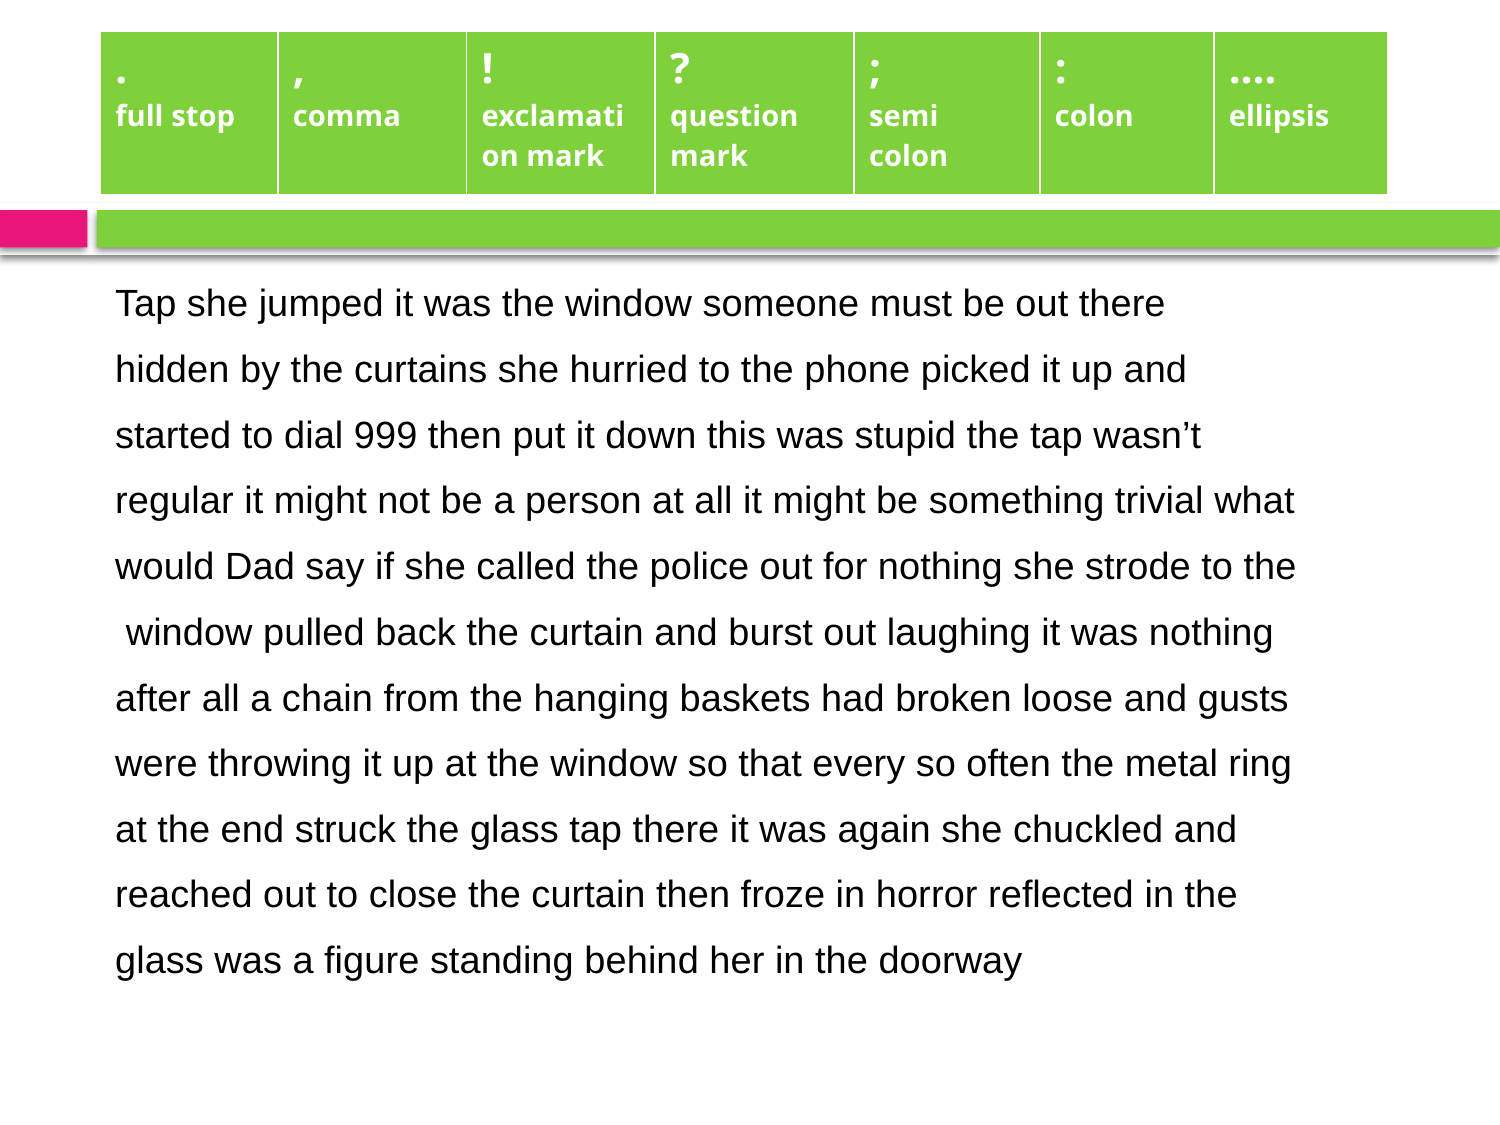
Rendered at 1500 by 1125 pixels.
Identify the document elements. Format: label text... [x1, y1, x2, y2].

table_header ; semi colon [855, 32, 1039, 194]
table_header ! exclamation mark [467, 32, 654, 194]
table_header ? question mark [656, 32, 853, 194]
table_header , comma [279, 32, 466, 194]
title [100, 30, 1438, 200]
table_header : colon [1041, 32, 1213, 194]
table_header .... ellipsis [1215, 32, 1387, 194]
table_header . full stop [101, 32, 277, 194]
list Tap she jumped it was the window someone must be out there hidden by the curtains she hurried to the phone picked it up and started to dial 999 then put it down this was stupid the tap wasn’t regular it might not be a person at all it might be something trivial what would Dad say if she called the police out for nothing she strode to the window pulled back the curtain and burst out laughing it was nothing after all a chain from the hanging baskets had broken loose and gusts were throwing it up at the window so that every so often the metal ring at the end struck the glass tap there it was again she chuckled and reached out to close the curtain then froze in horror reflected in the glass was a figure standing behind her in the doorway [100, 262, 1438, 1000]
